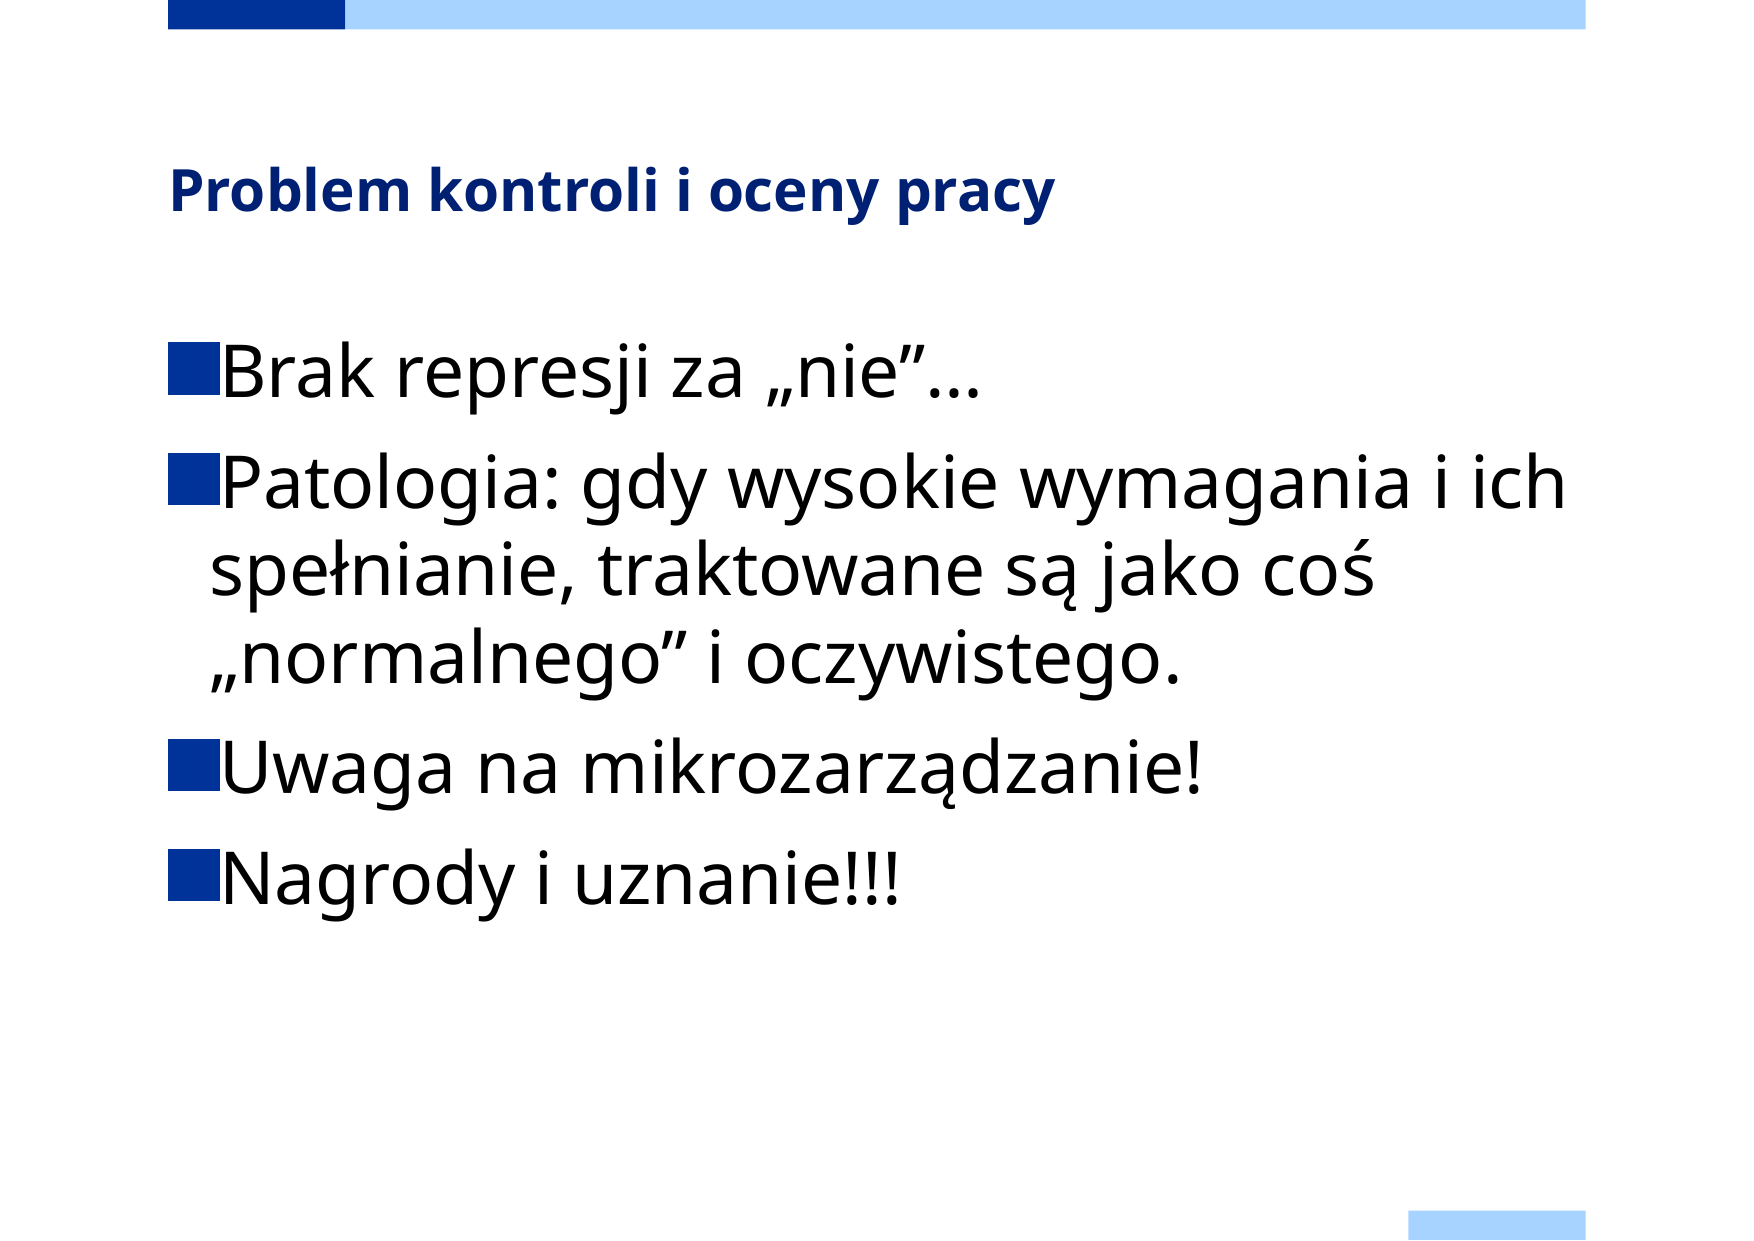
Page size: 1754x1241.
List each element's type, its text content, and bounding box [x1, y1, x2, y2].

picture [168, 739, 220, 791]
picture [168, 849, 220, 901]
title Problem kontroli i oceny pracy [168, 147, 1586, 324]
picture [168, 453, 220, 505]
list Brak represji za „nie”… Patologia: gdy wysokie wymagania i ich spełnianie, traktowane są jako coś „normalnego” i oczywistego. Uwaga na mikrozarządzanie! Nagrody i uznanie!!! [168, 324, 1586, 1093]
picture [168, 342, 220, 395]
